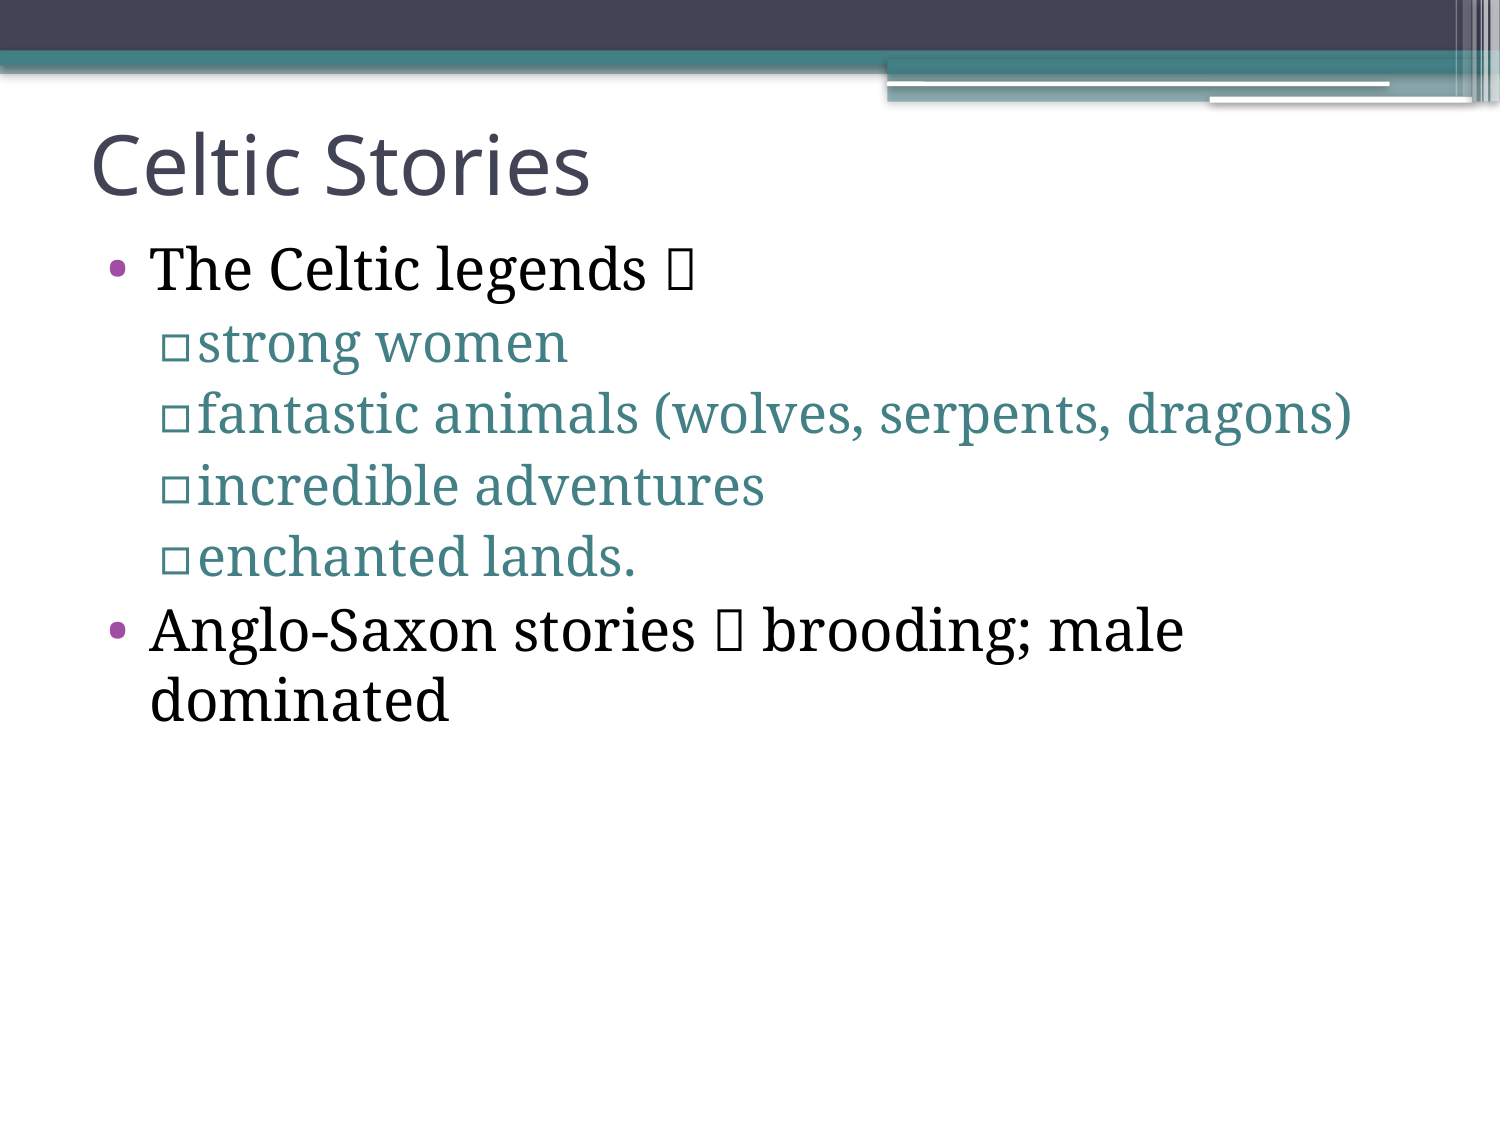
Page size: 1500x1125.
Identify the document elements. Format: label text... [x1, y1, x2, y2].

list The Celtic legends  strong women fantastic animals (wolves, serpents, dragons) incredible adventures enchanted lands. Anglo-Saxon stories  brooding; male dominated [75, 224, 1425, 1079]
title Celtic Stories [75, 75, 1425, 224]
